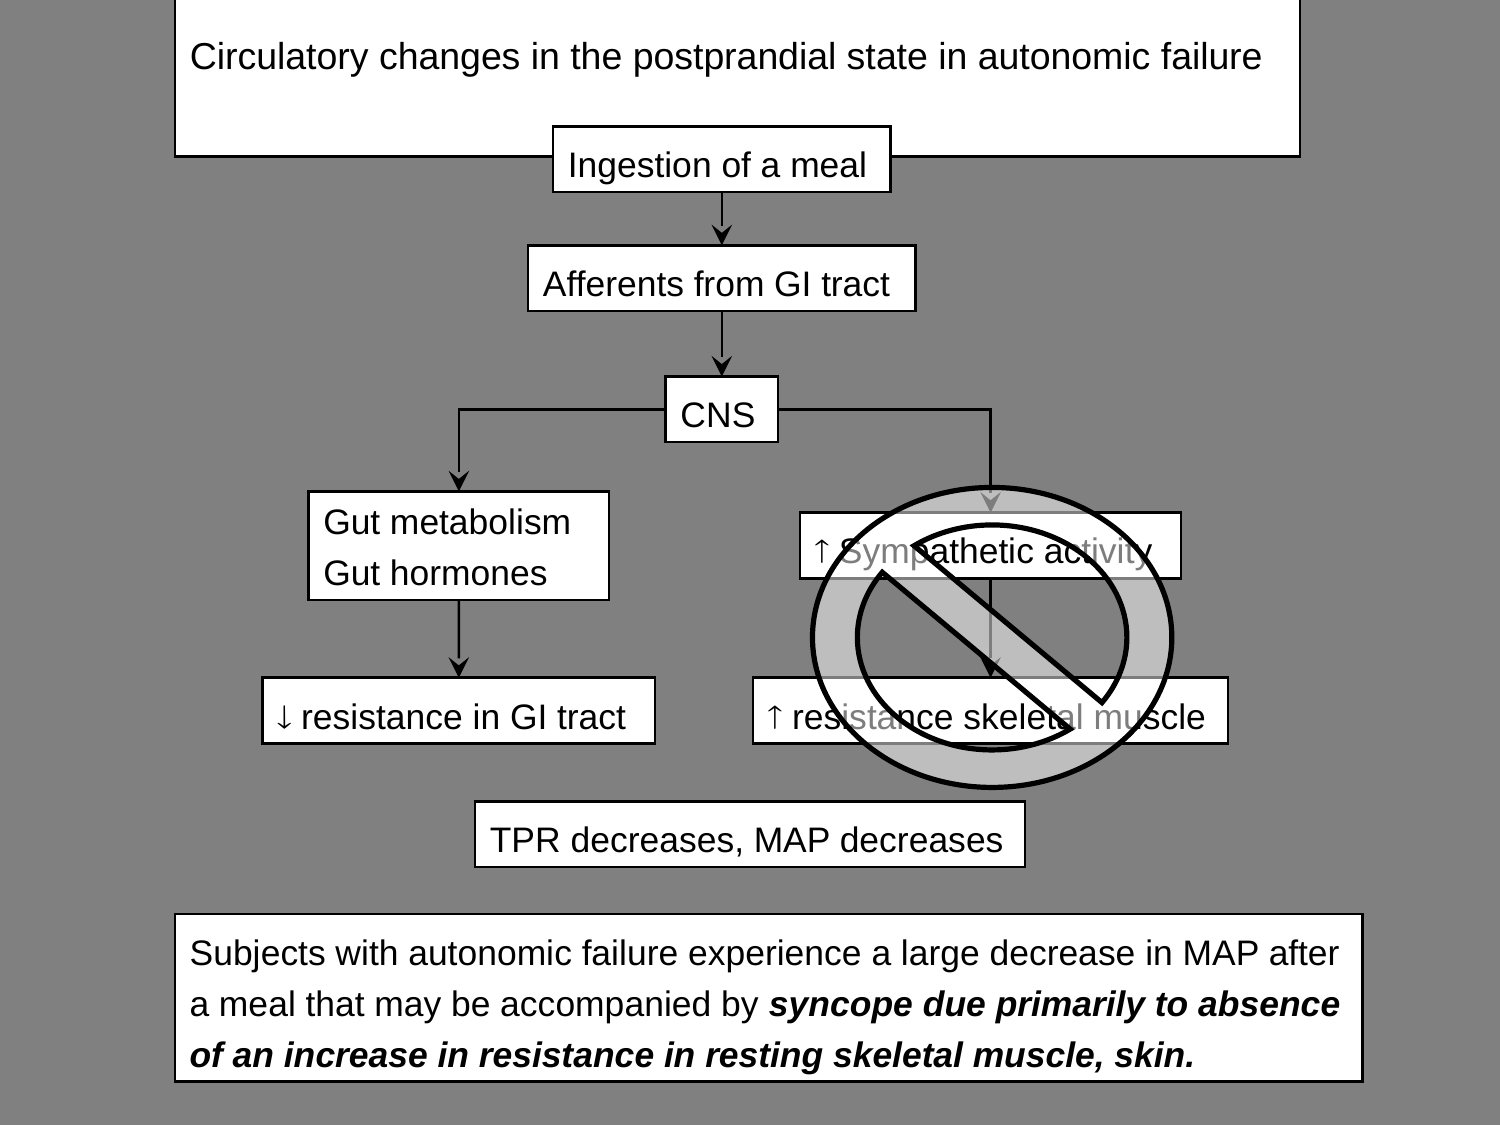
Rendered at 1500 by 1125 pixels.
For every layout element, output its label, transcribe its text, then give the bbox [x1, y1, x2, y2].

text_box Subjects with autonomic failure experience a large decrease in MAP after a meal that may be accompanied by syncope due primarily to absence of an increase in resistance in resting skeletal muscle, skin. [174, 914, 1363, 1082]
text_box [262, 124, 1229, 869]
title Circulatory changes in the postprandial state in autonomic failure [174, 0, 1301, 158]
